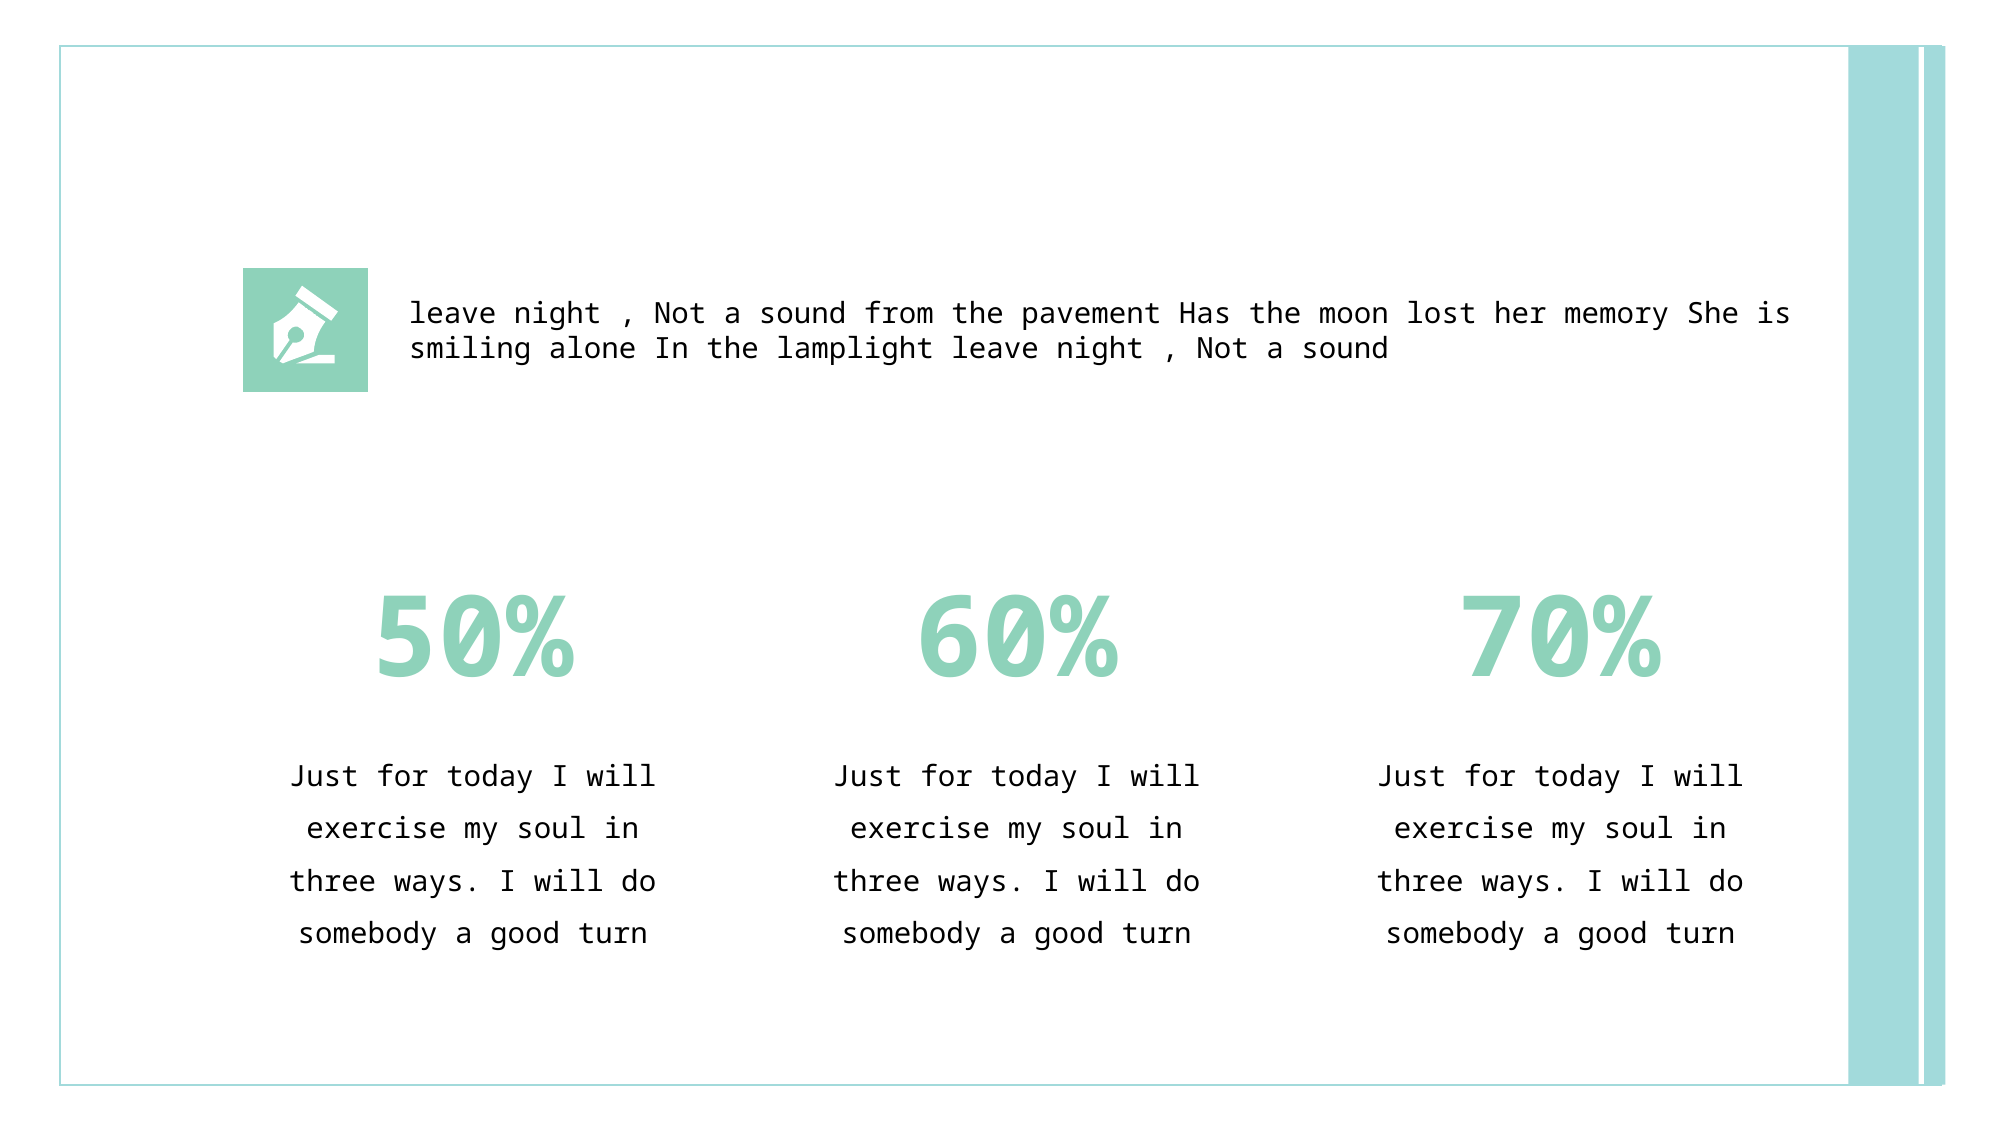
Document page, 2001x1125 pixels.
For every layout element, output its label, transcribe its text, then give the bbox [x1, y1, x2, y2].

text_box [59, 45, 1942, 1086]
text_box Just for today I will exercise my soul in three ways. I will do somebody a good turn [244, 732, 702, 957]
text_box Just for today I will exercise my soul in three ways. I will do somebody a good turn [1331, 732, 1789, 957]
text_box 50% [225, 557, 721, 707]
text_box 60% [769, 557, 1264, 707]
text_box Just for today I will exercise my soul in three ways. I will do somebody a good turn [787, 732, 1246, 957]
text_box [1942, 45, 1946, 1086]
text_box 70% [1312, 557, 1808, 707]
text_box leave night , Not a sound from the pavement Has the moon lost her memory She is smiling alone In the lamplight leave night , Not a sound [393, 287, 1808, 372]
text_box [244, 268, 368, 392]
